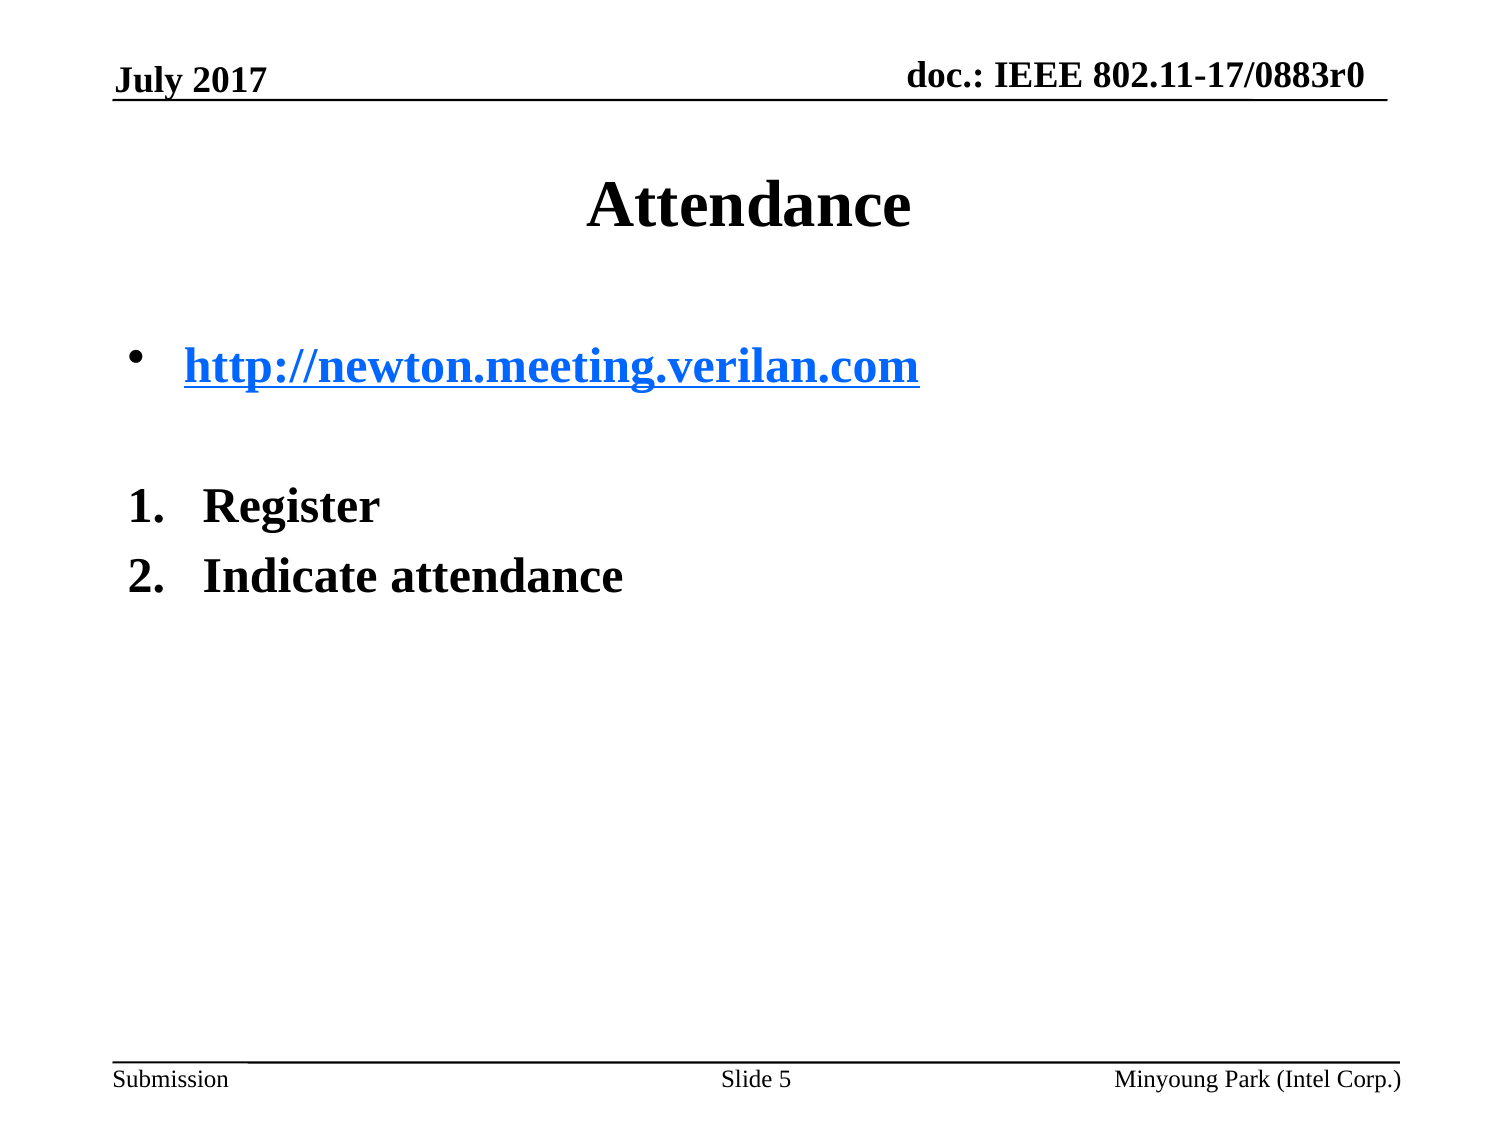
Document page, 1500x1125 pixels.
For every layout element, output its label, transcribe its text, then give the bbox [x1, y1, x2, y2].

list http://newton.meeting.verilan.com Register Indicate attendance [112, 324, 1388, 1000]
title Attendance [112, 112, 1388, 288]
footer Minyoung Park (Intel Corp.) [949, 1061, 1402, 1093]
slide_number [114, 54, 374, 101]
slide_number Slide 5 [712, 1061, 800, 1093]
